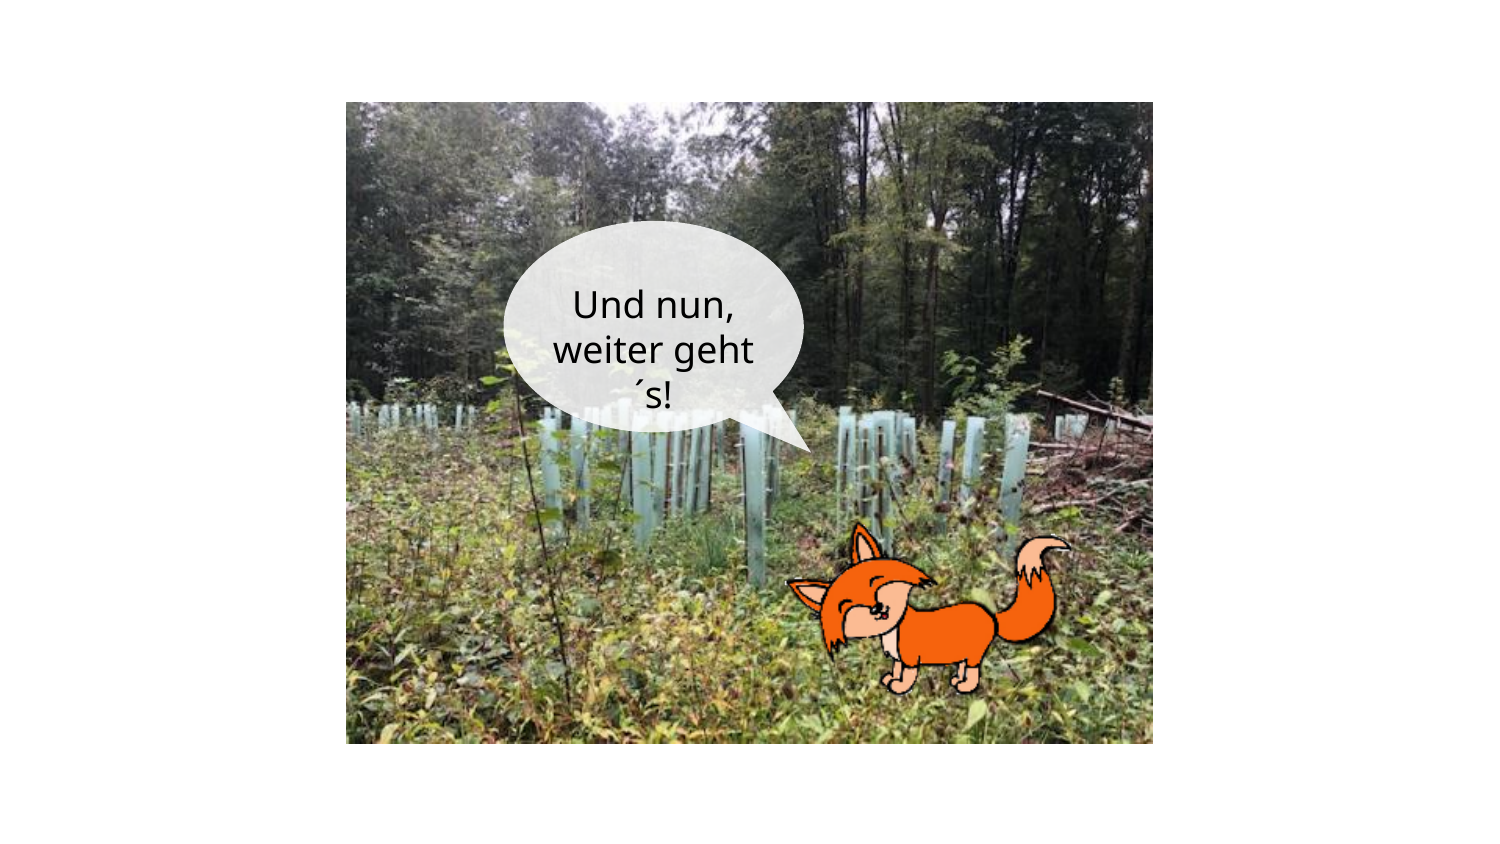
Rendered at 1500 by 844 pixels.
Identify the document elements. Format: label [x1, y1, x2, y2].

text_box [346, 102, 1153, 744]
